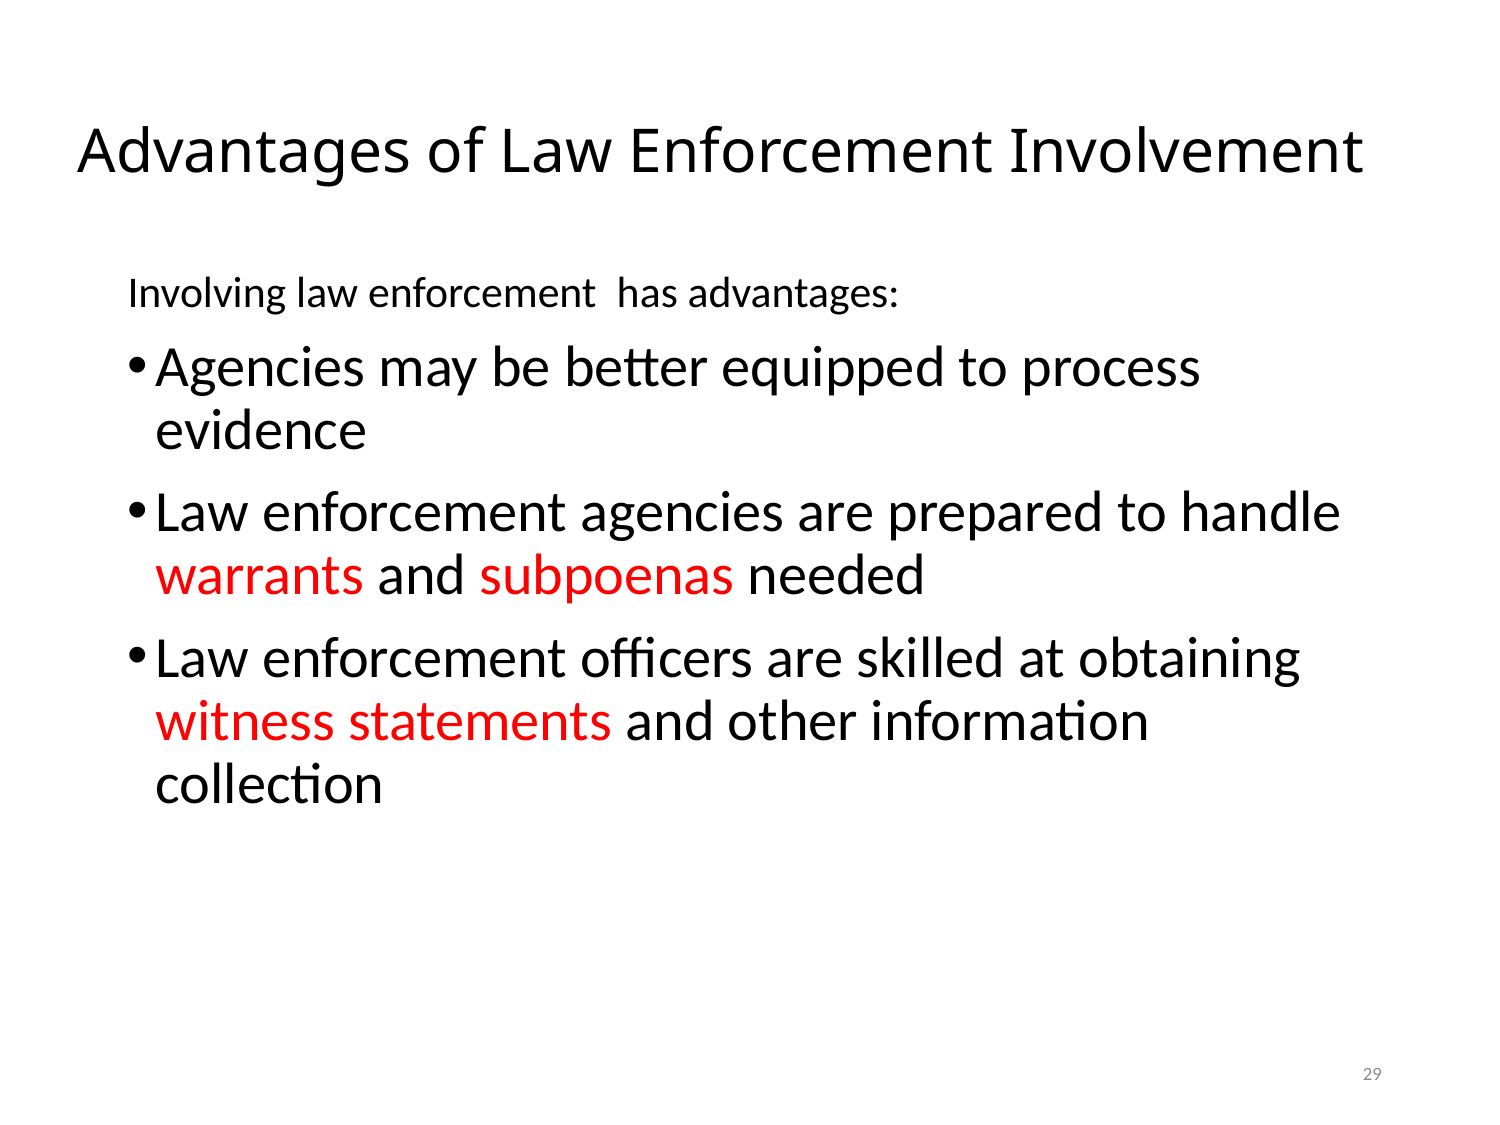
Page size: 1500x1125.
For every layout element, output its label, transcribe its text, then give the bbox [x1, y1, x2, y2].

list Involving law enforcement has advantages: Agencies may be better equipped to process evidence Law enforcement agencies are prepared to handle warrants and subpoenas needed Law enforcement officers are skilled at obtaining witness statements and other information collection [112, 262, 1388, 1046]
title Advantages of Law Enforcement Involvement [62, 99, 1425, 206]
slide_number 29 [1059, 1042, 1397, 1103]
